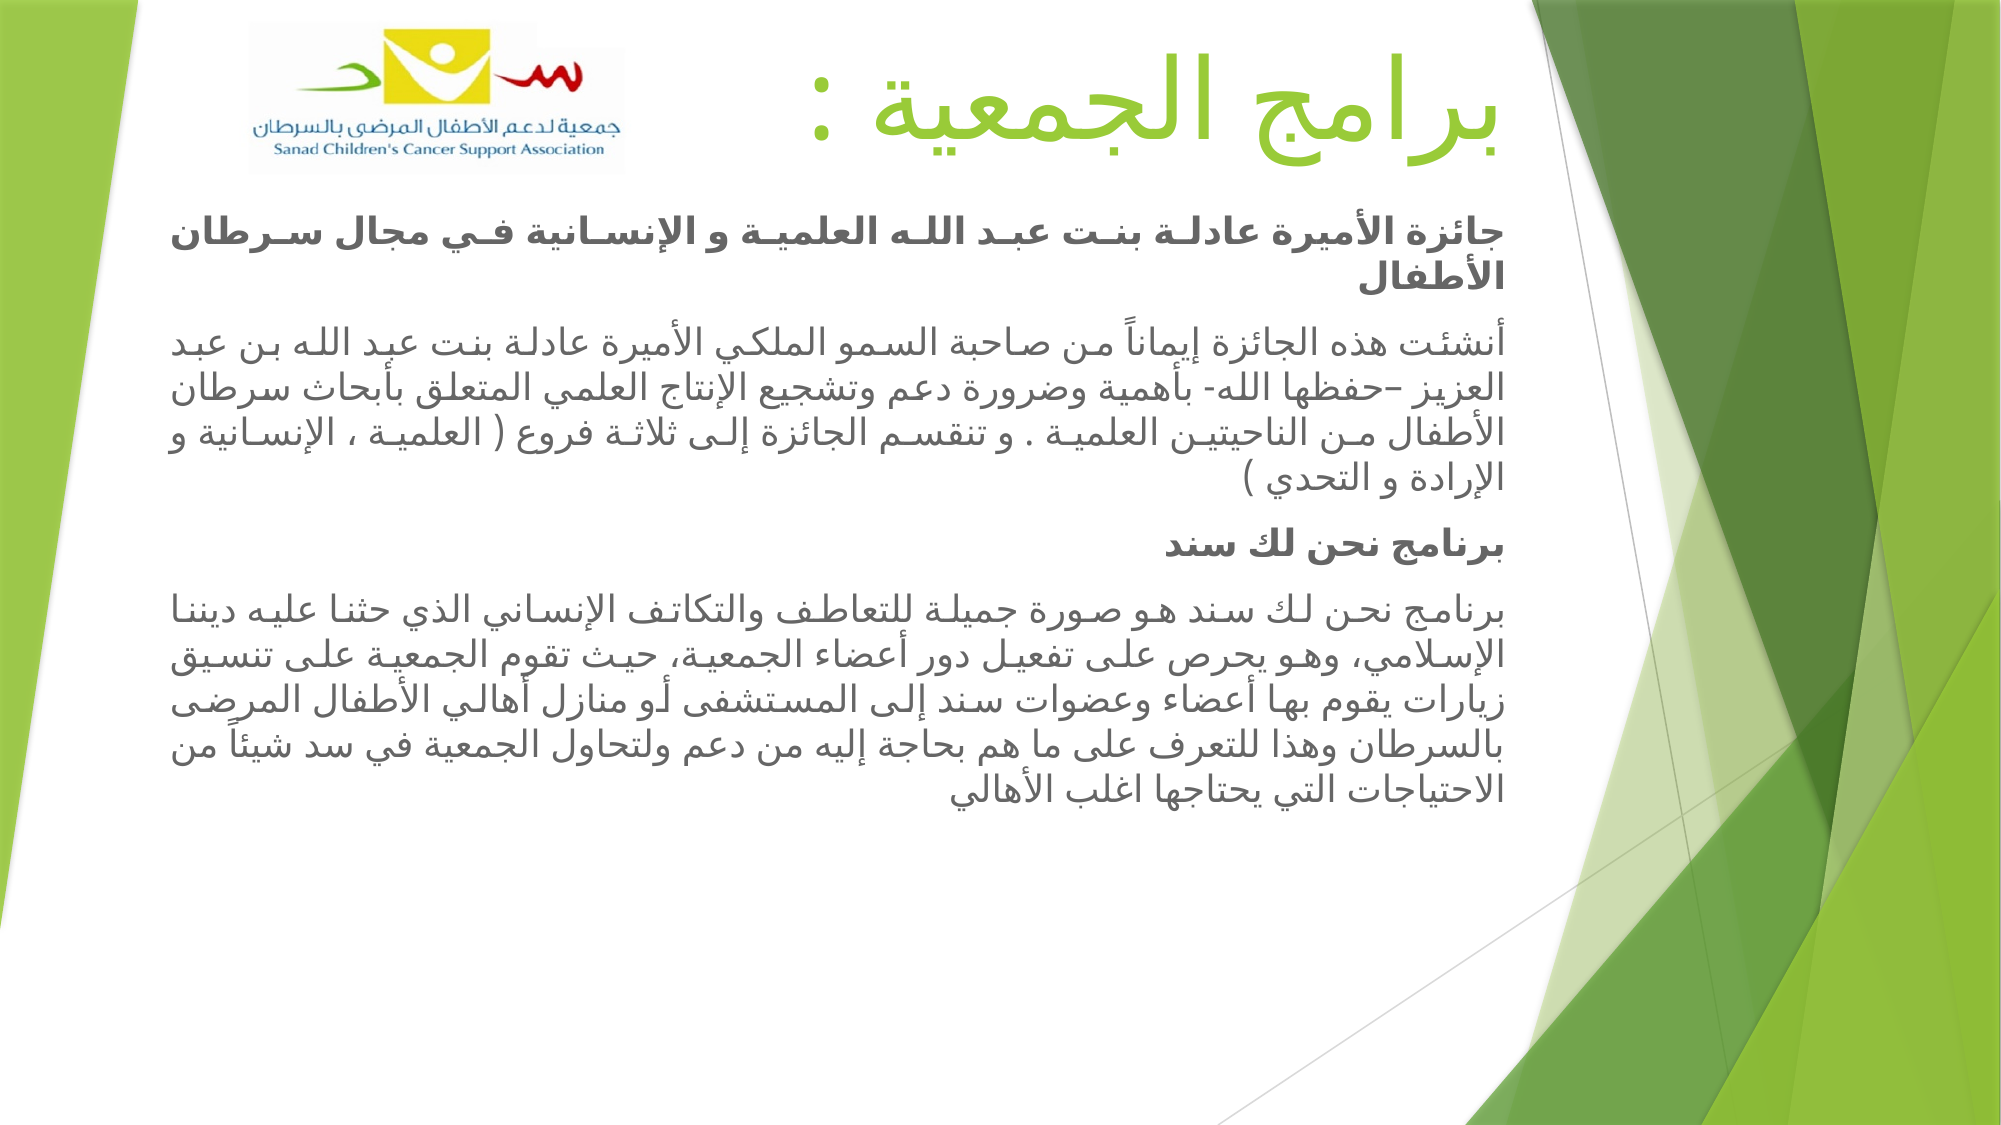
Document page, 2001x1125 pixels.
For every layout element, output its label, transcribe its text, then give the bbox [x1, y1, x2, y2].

picture [222, 0, 695, 190]
title برامج الجمعية : [247, 19, 1522, 199]
subtitle جائزة الأميرة عادلة بنت عبد الله العلمية و الإنسانية في مجال سرطان الأطفال أنشئت هذه الجائزة إيماناً من صاحبة السمو الملكي الأميرة عادلة بنت عبد الله بن عبد العزيز –حفظها الله- بأهمية وضرورة دعم وتشجيع الإنتاج العلمي المتعلق بأبحاث سرطان الأطفال من الناحيتين العلمية . و تنقسم الجائزة إلى ثلاثة فروع ( العلمية ، الإنسانية و الإرادة و التحدي ) برنامج نحن لك سند برنامج نحن لك سند هو صورة جميلة للتعاطف والتكاتف الإنساني الذي حثنا عليه ديننا الإسلامي، وهو يحرص على تفعيل دور أعضاء الجمعية، حيث تقوم الجمعية على تنسيق زيارات يقوم بها أعضاء وعضوات سند إلى المستشفى أو منازل أهالي الأطفال المرضى بالسرطان وهذا للتعرف على ما هم بحاجة إليه من دعم ولتحاول الجمعية في سد شيئاً من الاحتياجات التي يحتاجها اغلب الأهالي [154, 199, 1522, 978]
